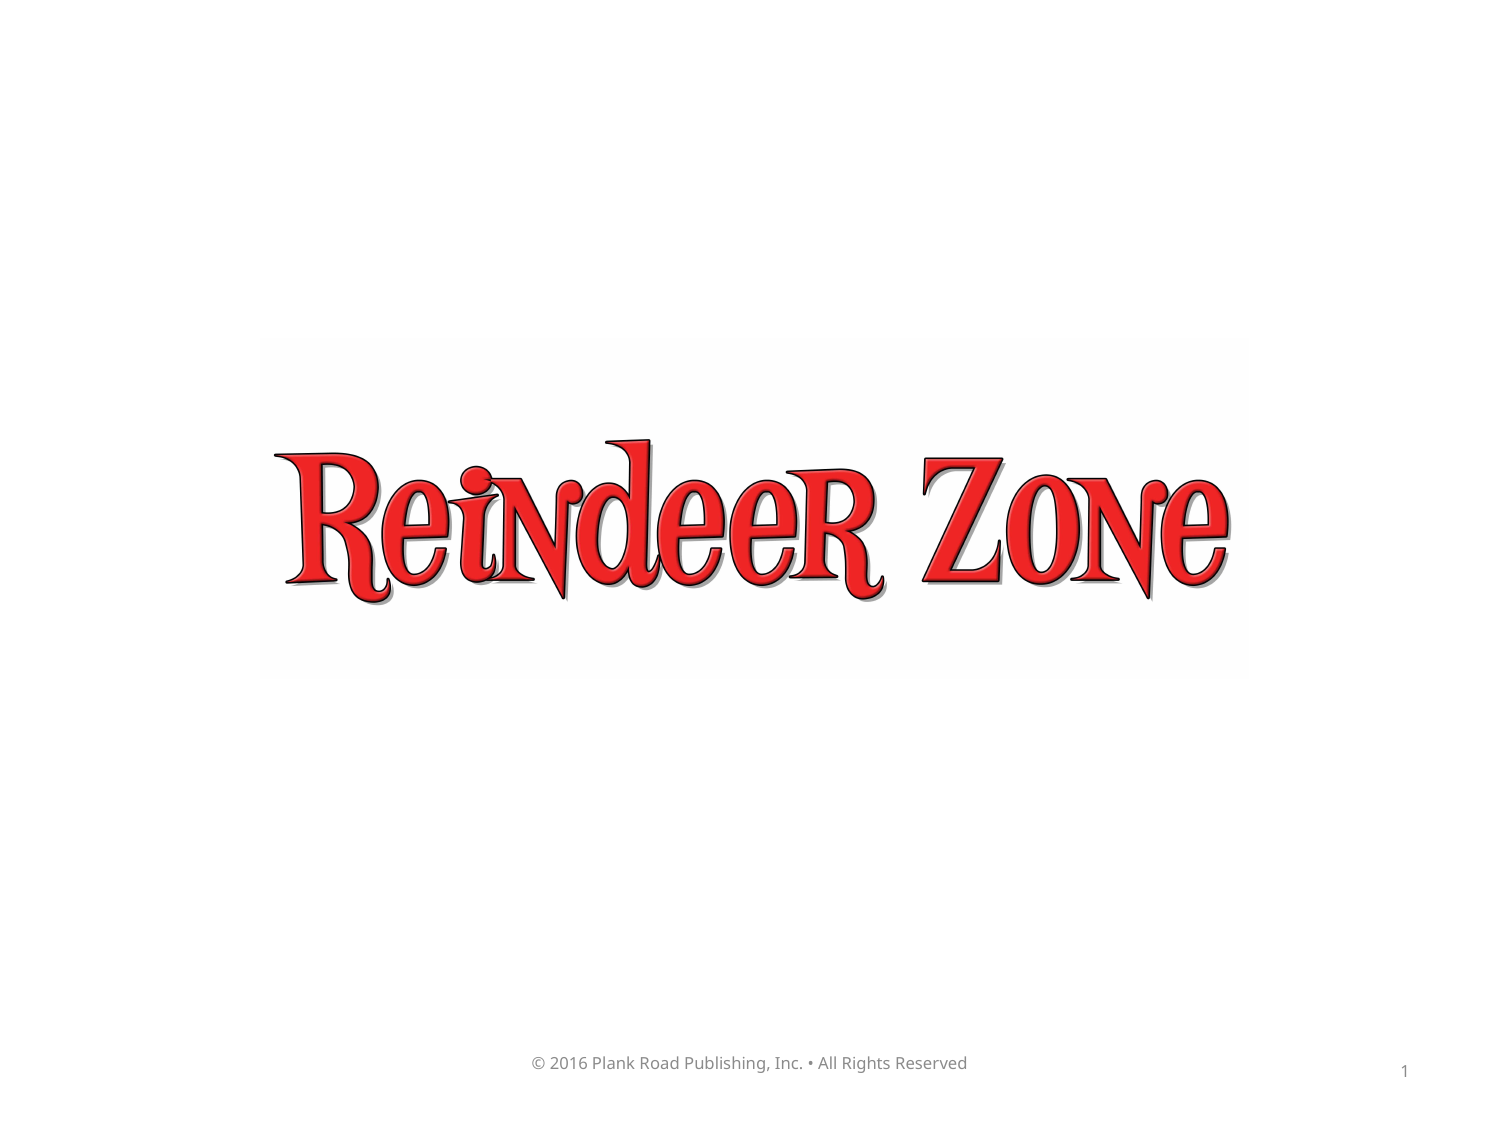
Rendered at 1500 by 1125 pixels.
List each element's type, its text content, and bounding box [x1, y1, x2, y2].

picture [260, 338, 1249, 679]
slide_number 1 [1074, 1042, 1425, 1103]
